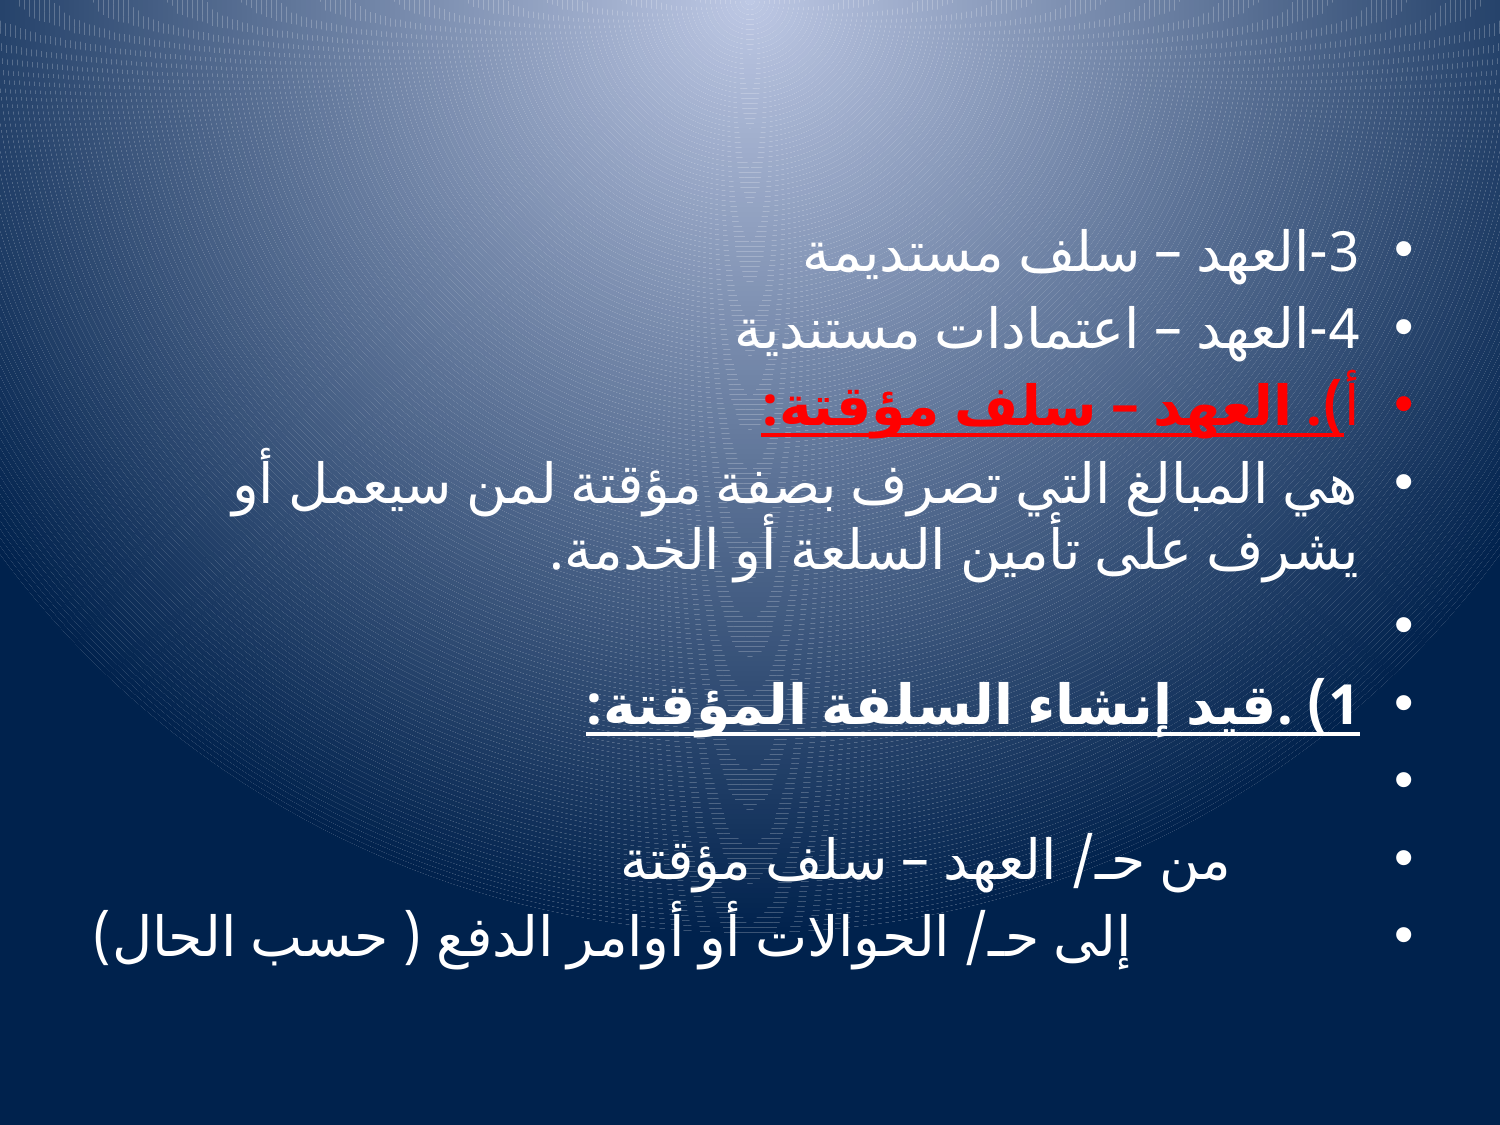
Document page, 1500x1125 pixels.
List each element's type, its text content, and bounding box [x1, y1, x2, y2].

list 3-العهد – سلف مستديمة 4-العهد – اعتمادات مستندية أ). العهد – سلف مؤقتة: هي المبالغ التي تصرف بصفة مؤقتة لمن سيعمل أو يشرف على تأمين السلعة أو الخدمة. 1) .قيد إنشاء السلفة المؤقتة: من حـ/ العهد – سلف مؤقتة إلى حـ/ الحوالات أو أوامر الدفع ( حسب الحال) [75, 208, 1425, 1005]
